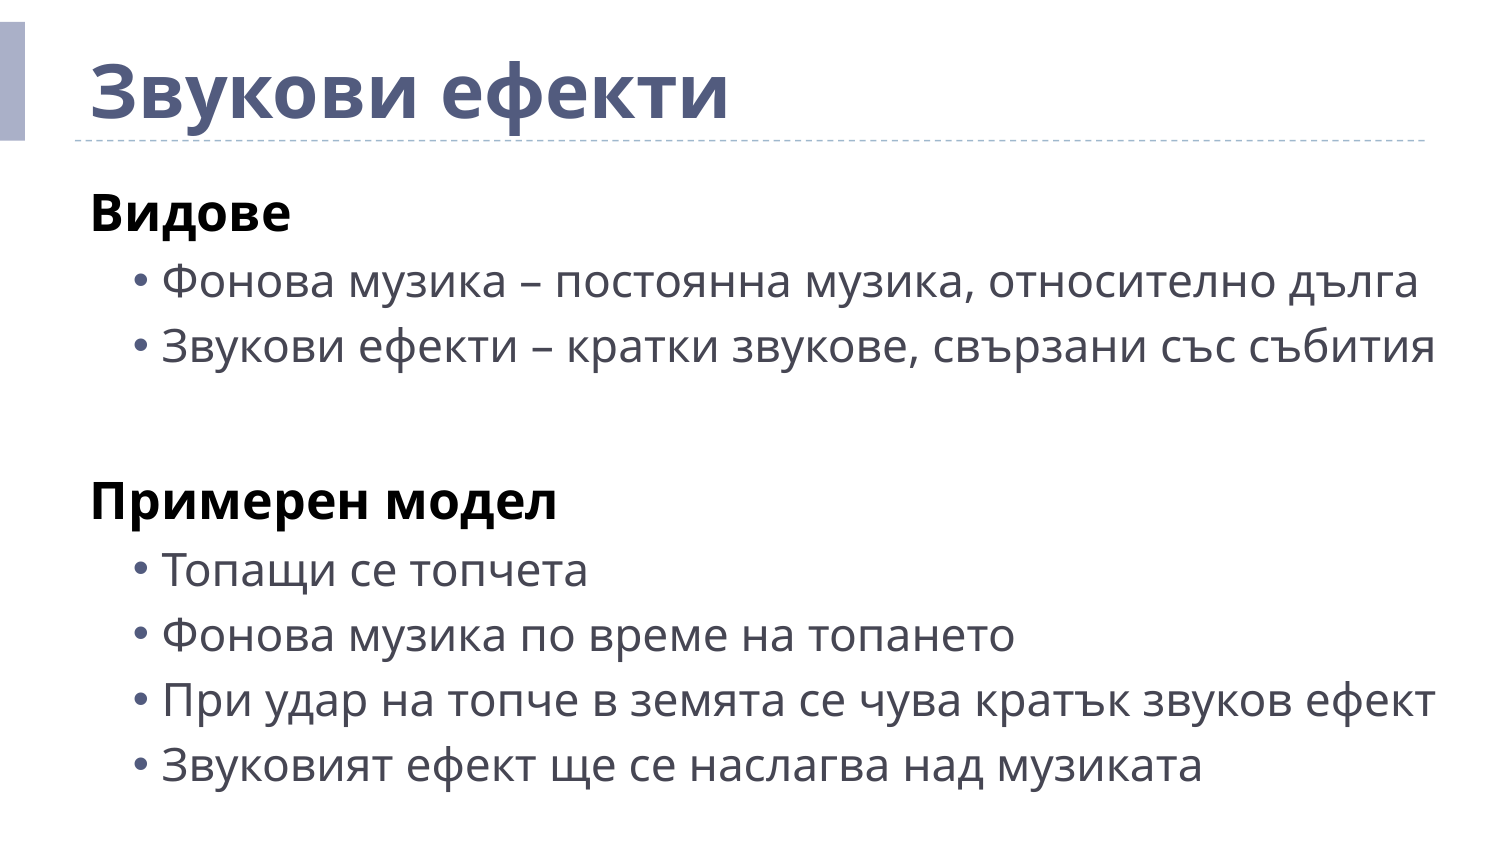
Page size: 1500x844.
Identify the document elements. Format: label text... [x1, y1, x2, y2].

title Звукови ефекти [75, 18, 1475, 141]
list Видове Фонова музика – постоянна музика, относително дълга Звукови ефекти – кратки звукове, свързани със събития Примерен модел Топащи се топчета Фонова музика по време на топането При удар на топче в земята се чува кратък звуков ефект Звуковият ефект ще се наслагва над музиката [75, 171, 1475, 835]
